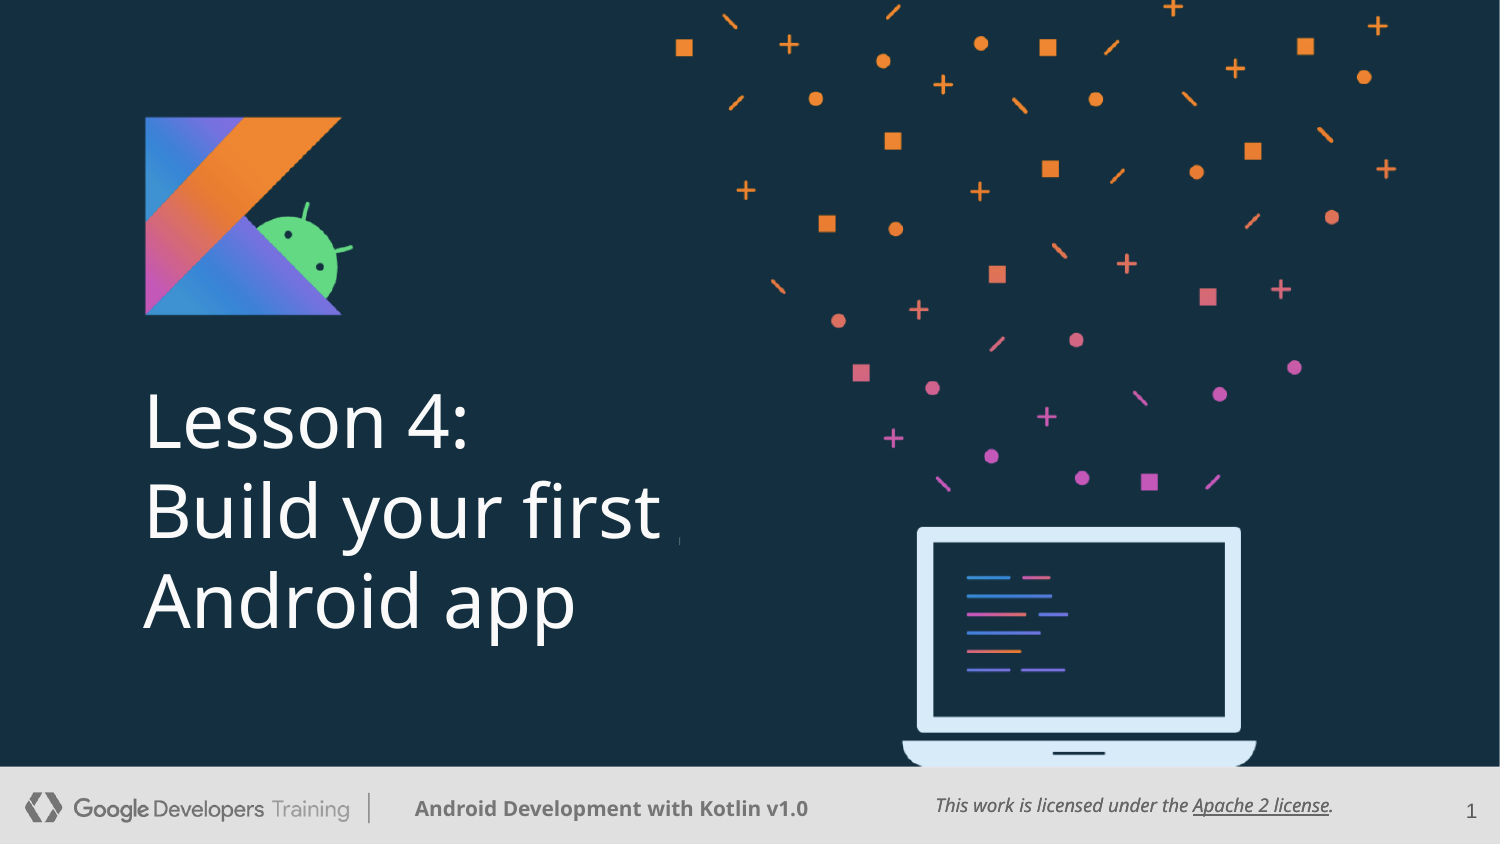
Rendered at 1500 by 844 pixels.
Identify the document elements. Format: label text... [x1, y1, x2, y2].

slide_number ‹#› [1402, 777, 1493, 842]
picture [0, 0, 1500, 844]
